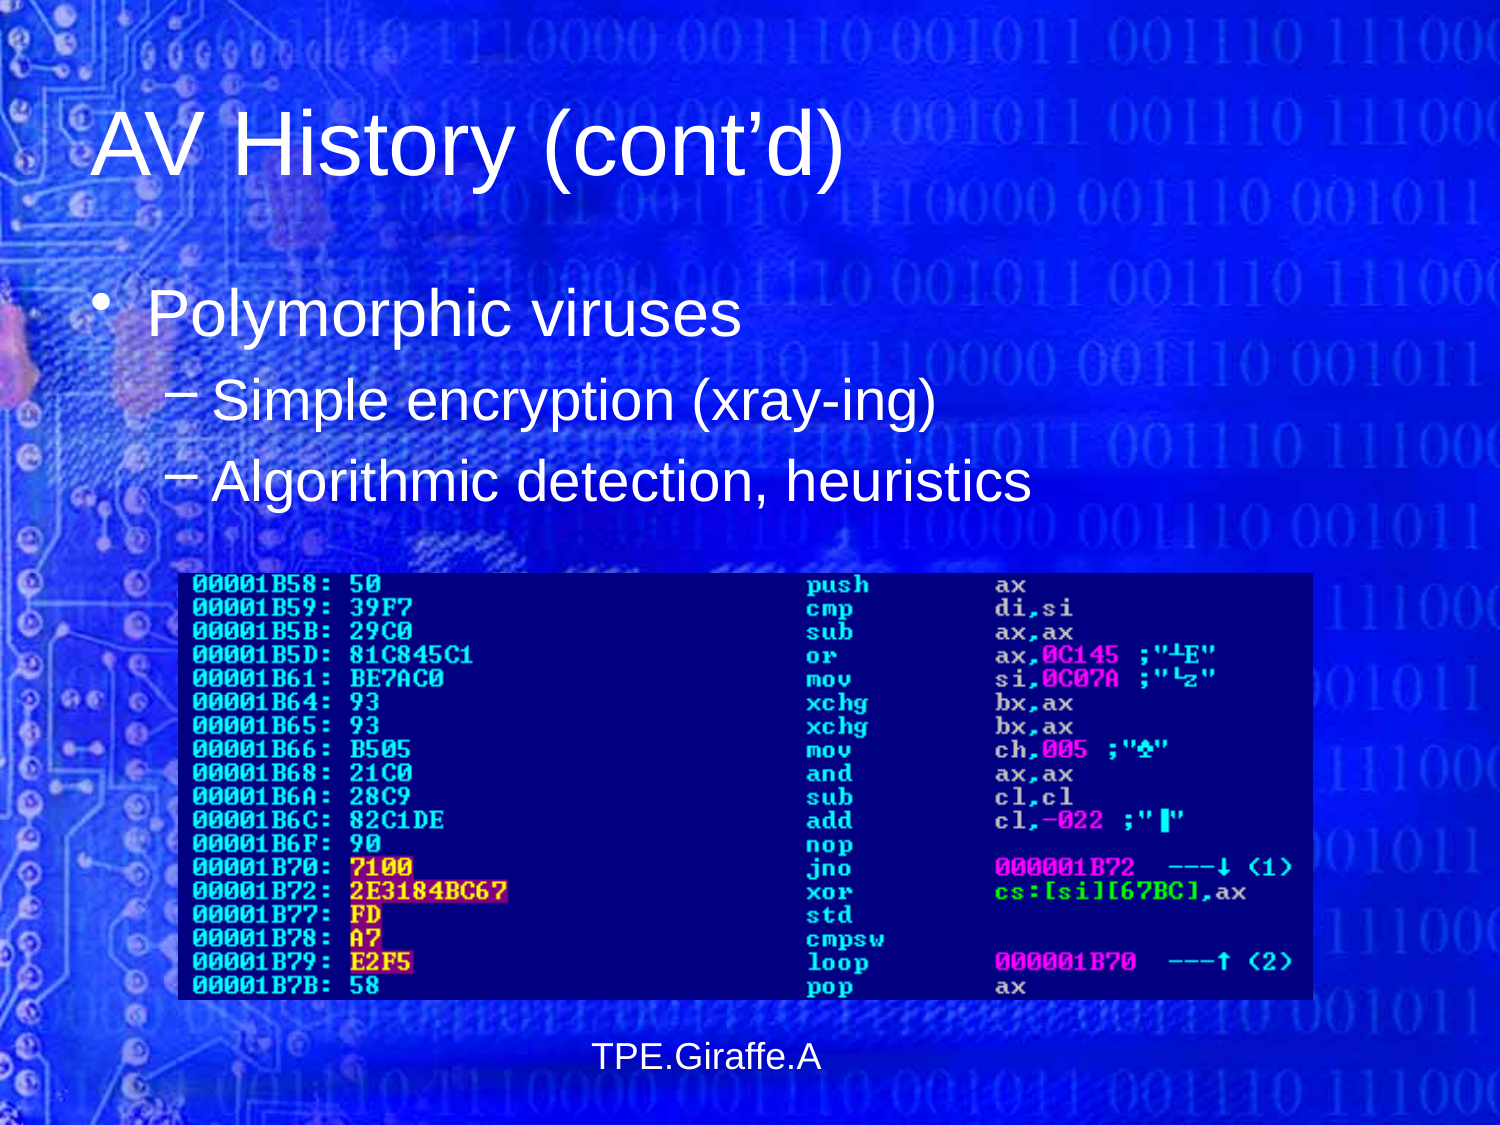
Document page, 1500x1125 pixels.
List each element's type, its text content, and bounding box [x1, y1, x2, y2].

text_box TPE.Giraffe.A [576, 1024, 837, 1085]
picture [0, 0, 1500, 1125]
list Polymorphic viruses Simple encryption (xray-ing) Algorithmic detection, heuristics [74, 262, 1426, 1006]
title AV History (cont’d) [74, 44, 1426, 233]
